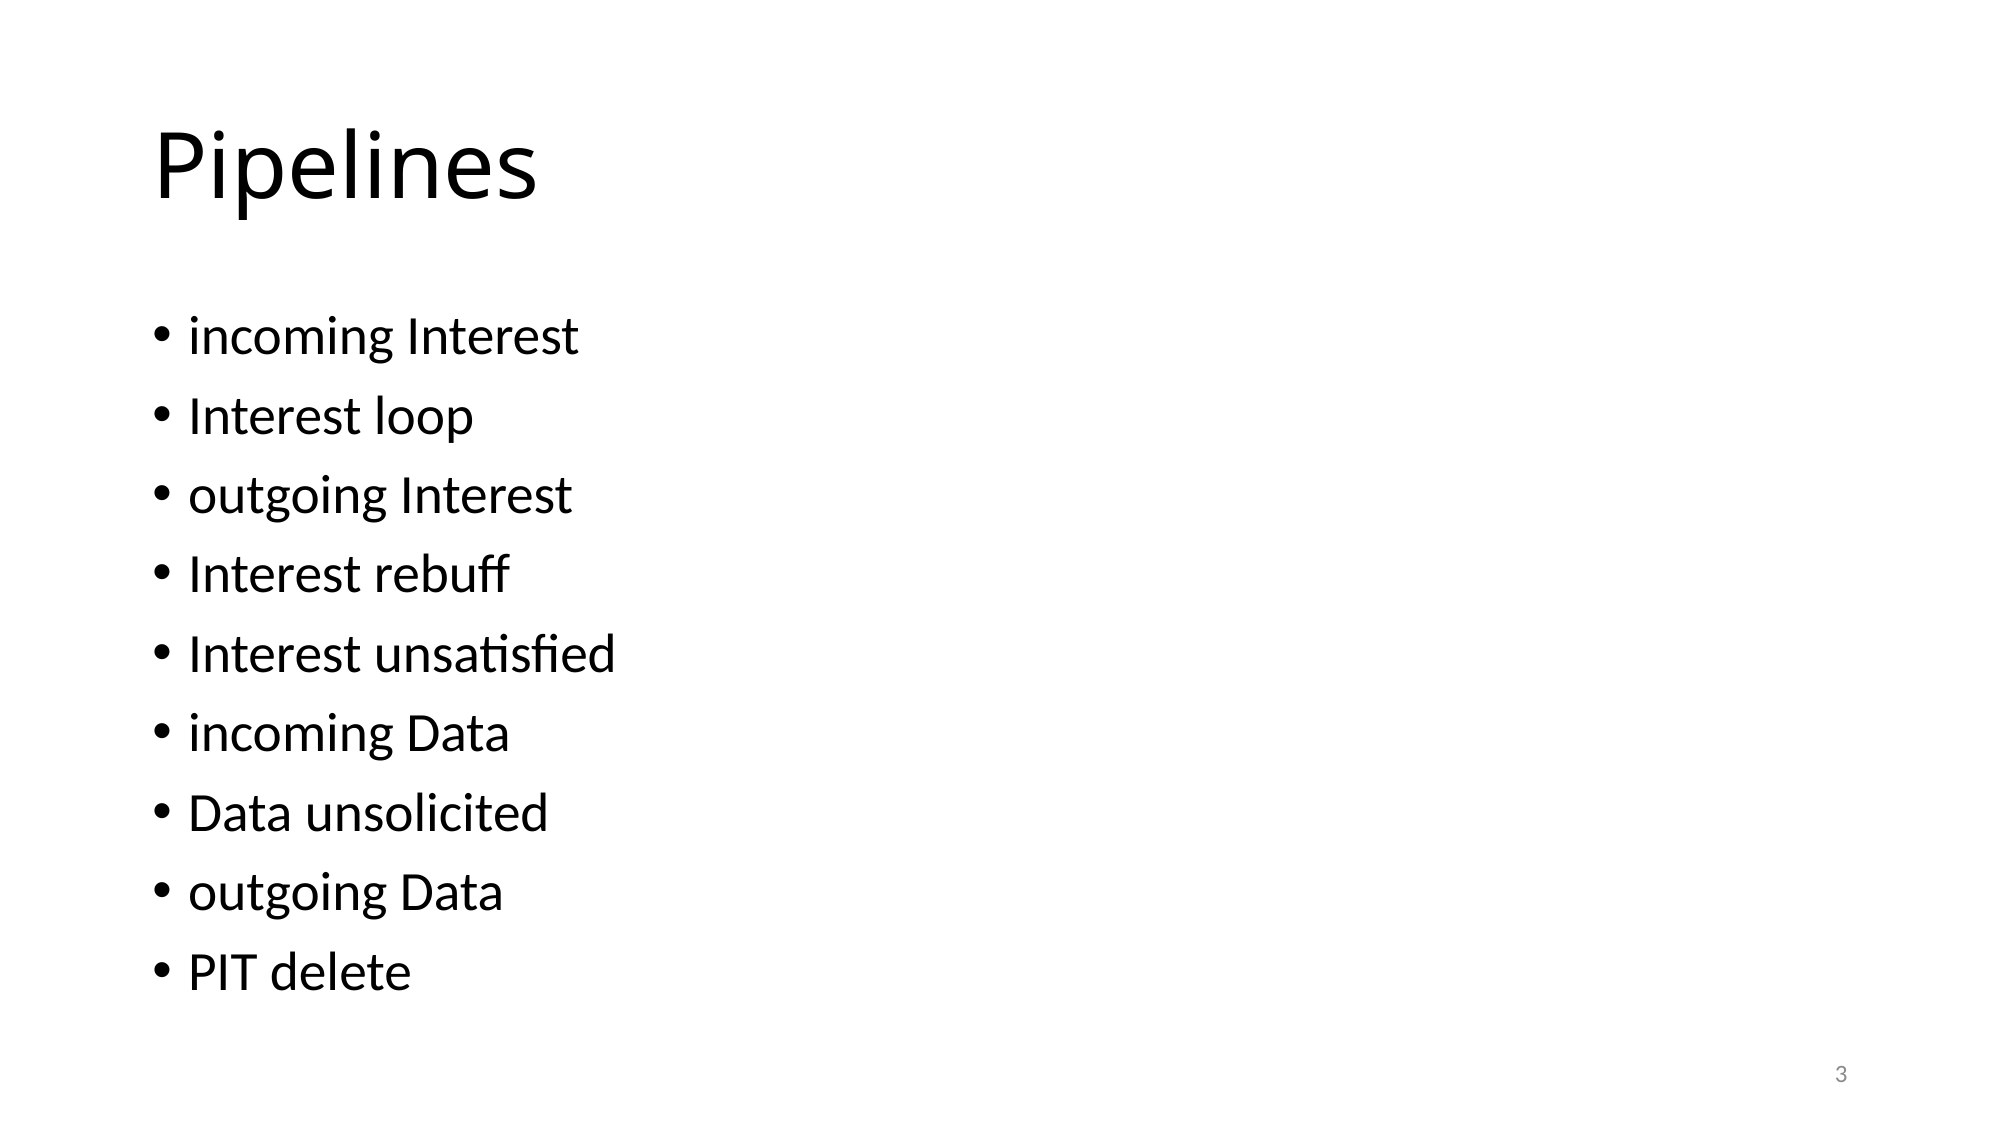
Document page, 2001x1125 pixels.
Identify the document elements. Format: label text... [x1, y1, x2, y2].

list incoming Interest Interest loop outgoing Interest Interest rebuff Interest unsatisfied incoming Data Data unsolicited outgoing Data PIT delete [137, 299, 1863, 1014]
slide_number 3 [1412, 1042, 1863, 1103]
title Pipelines [137, 59, 1863, 278]
